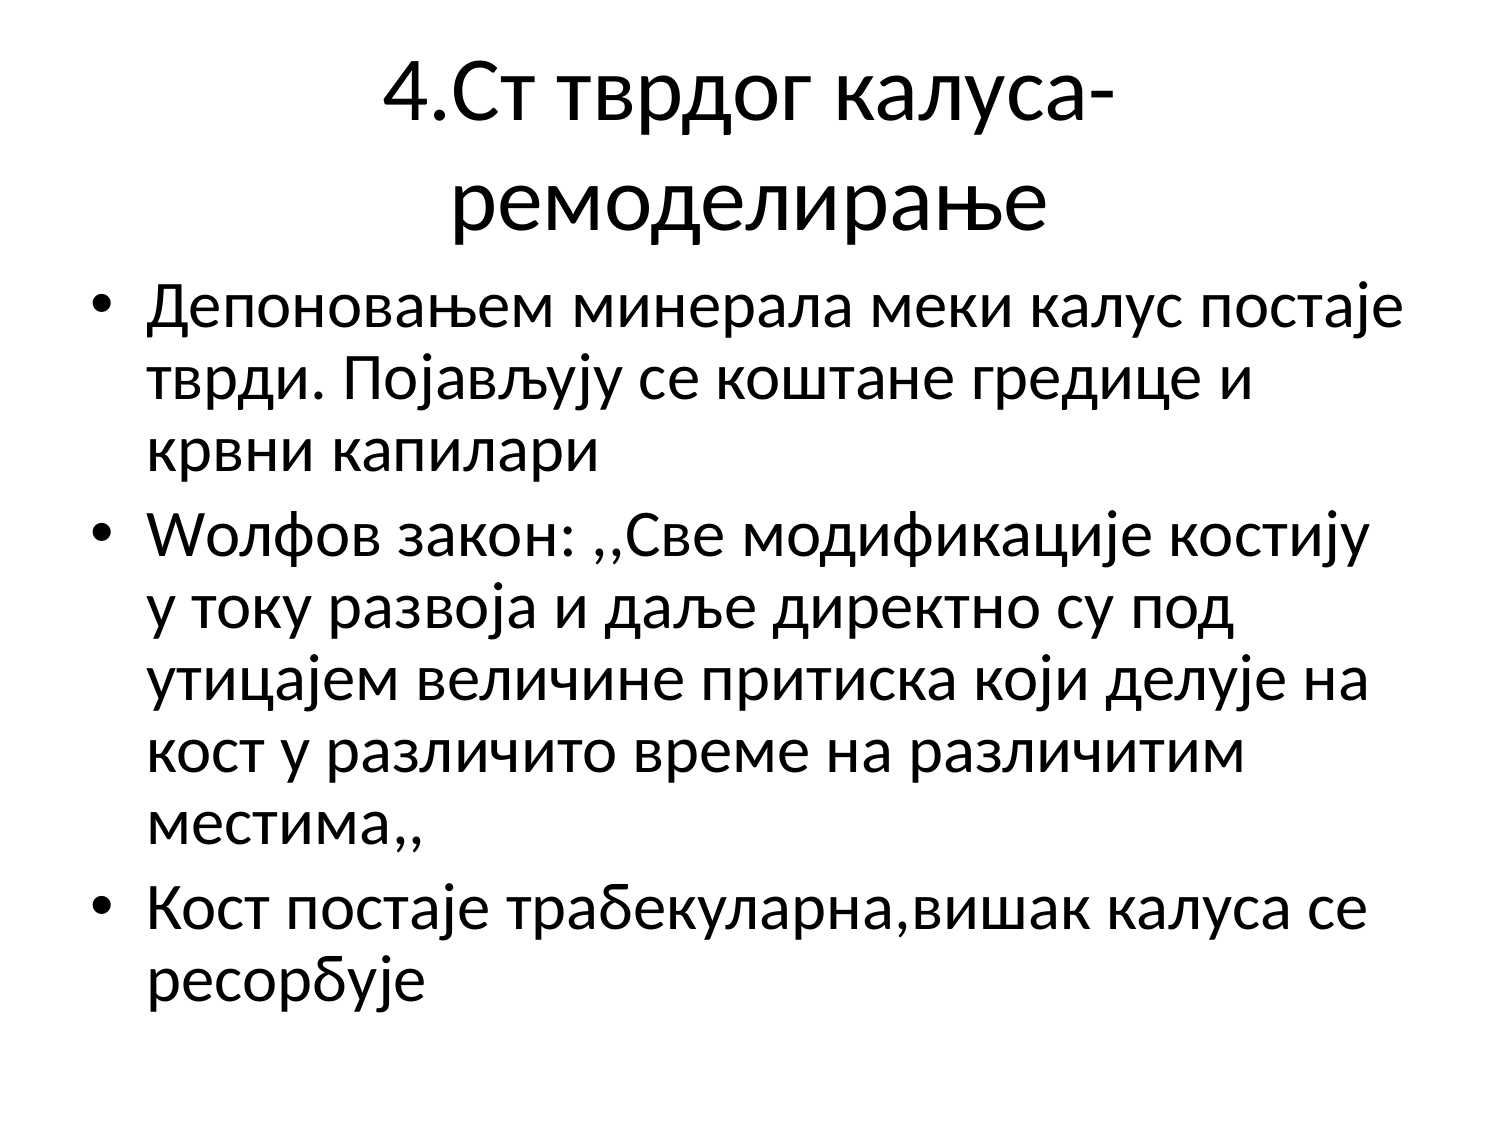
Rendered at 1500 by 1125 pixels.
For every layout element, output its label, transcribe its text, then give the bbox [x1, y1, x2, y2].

list Депоновањем минерала меки калус постаје тврди. Појављују се коштане гредице и крвни капилари Wолфов закон: ,,Све модификације костију у току развоја и даље директно су под утицајем величине притиска који делује на кост у различито време на различитим местима,, Кост постаје трабекуларна,вишак калуса се ресорбује [75, 262, 1425, 1005]
title 4.Ст тврдог калуса-ремоделирање [75, 45, 1425, 233]
